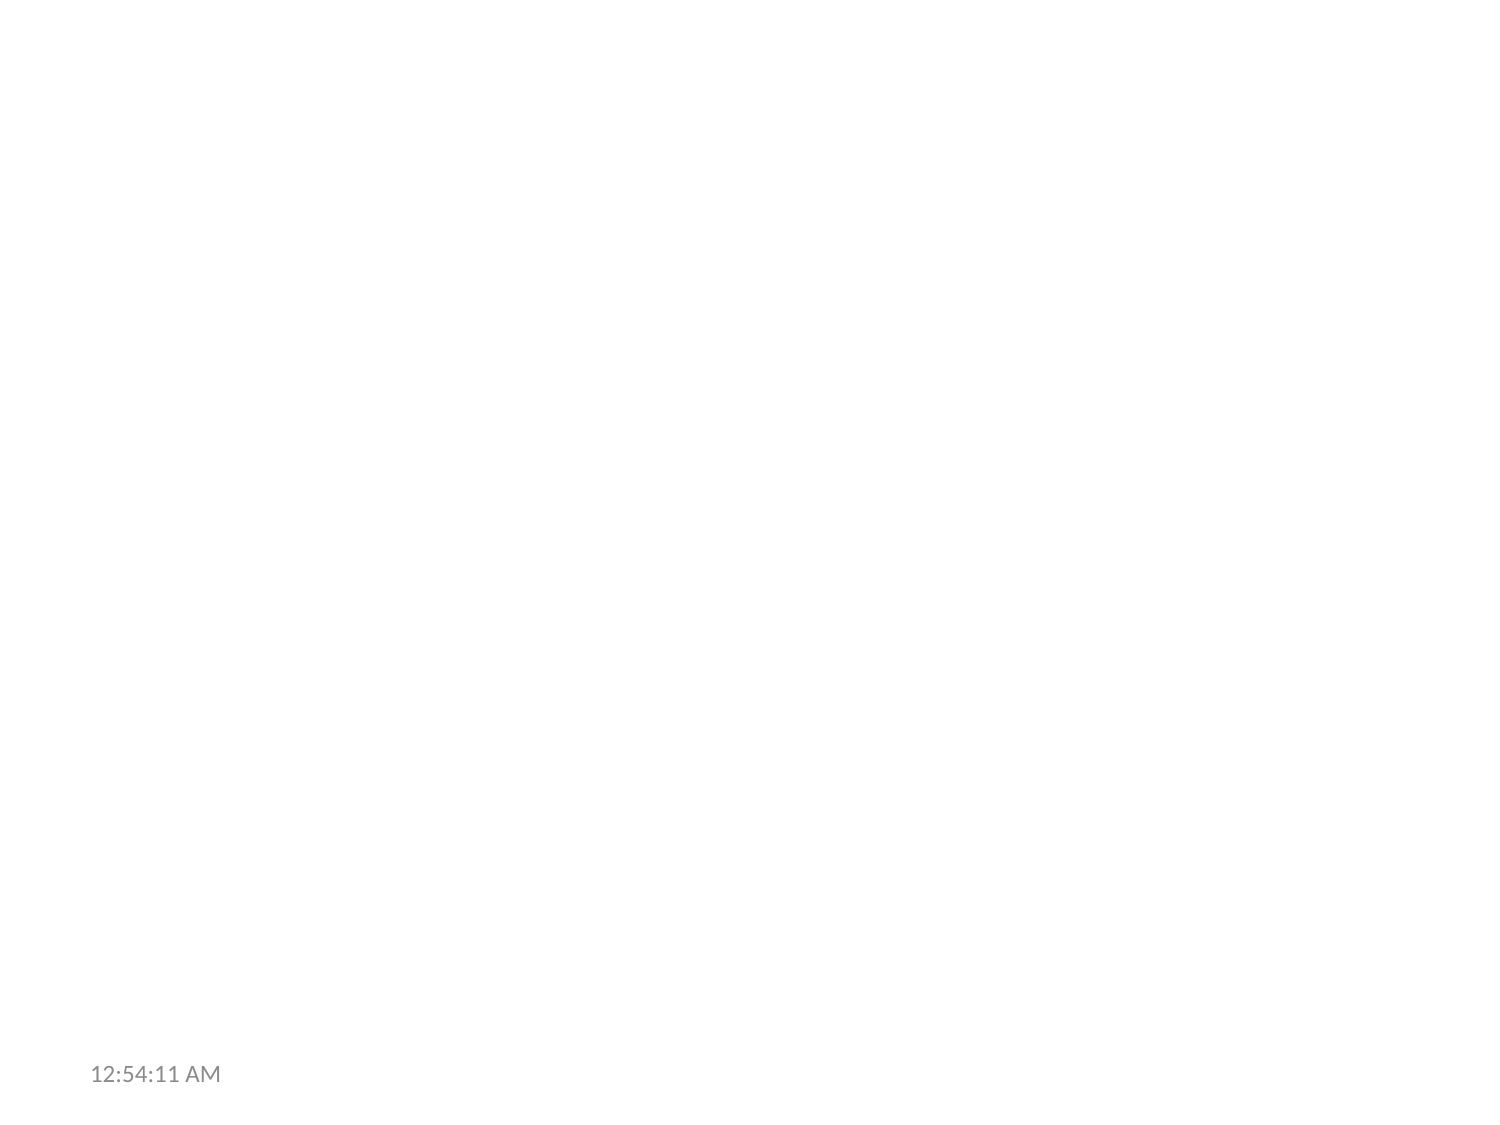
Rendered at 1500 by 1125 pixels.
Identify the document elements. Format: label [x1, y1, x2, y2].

slide_number [75, 1042, 425, 1103]
